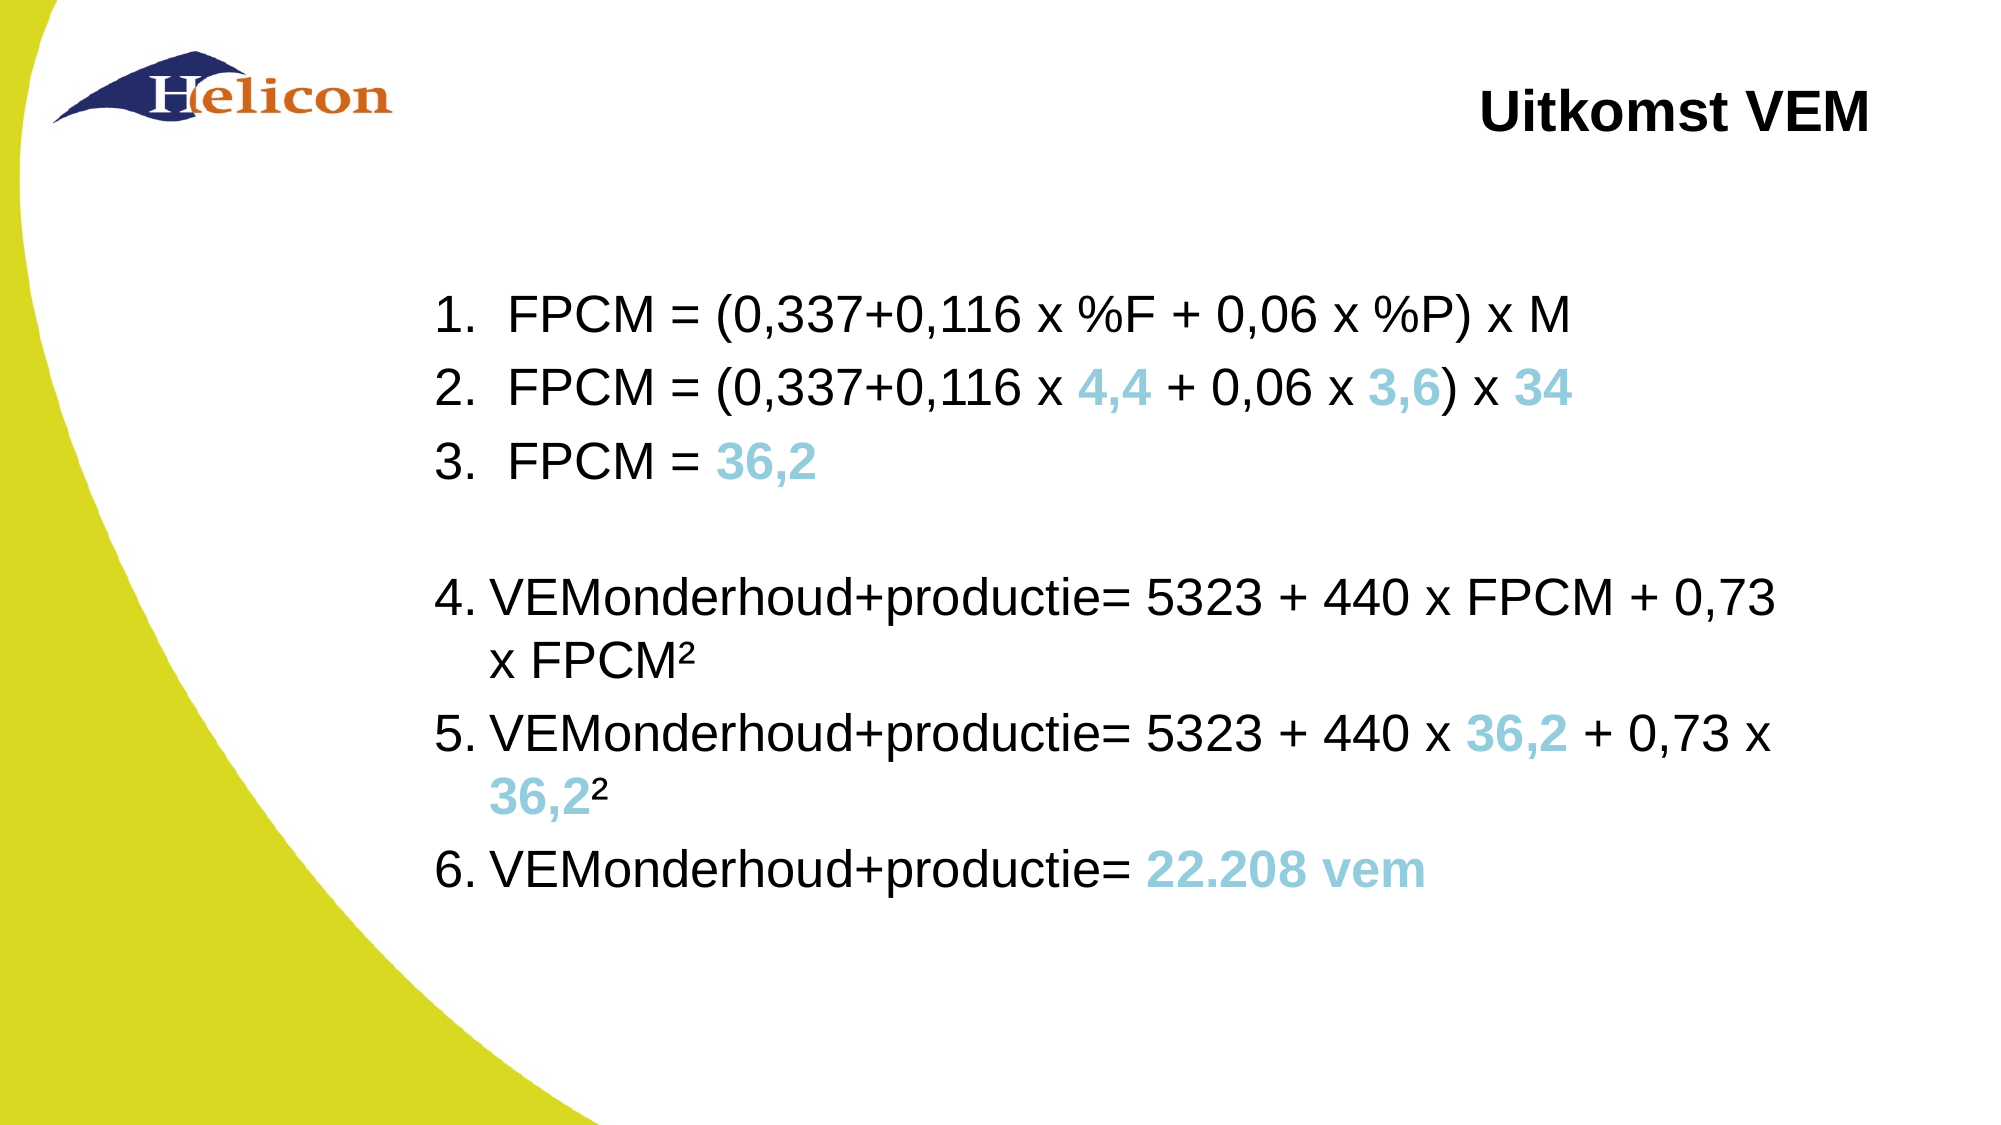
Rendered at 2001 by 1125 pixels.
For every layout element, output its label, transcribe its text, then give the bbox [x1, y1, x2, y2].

picture [0, 0, 2000, 1125]
title Uitkomst VEM [432, 54, 1887, 161]
list FPCM = (0,337+0,116 x %F + 0,06 x %P) x M FPCM = (0,337+0,116 x 4,4 + 0,06 x 3,6) x 34 FPCM = 36,2 VEMonderhoud+productie= 5323 + 440 x FPCM + 0,73 x FPCM² VEMonderhoud+productie= 5323 + 440 x 36,2 + 0,73 x 36,2² VEMonderhoud+productie= 22.208 vem [419, 272, 1830, 910]
